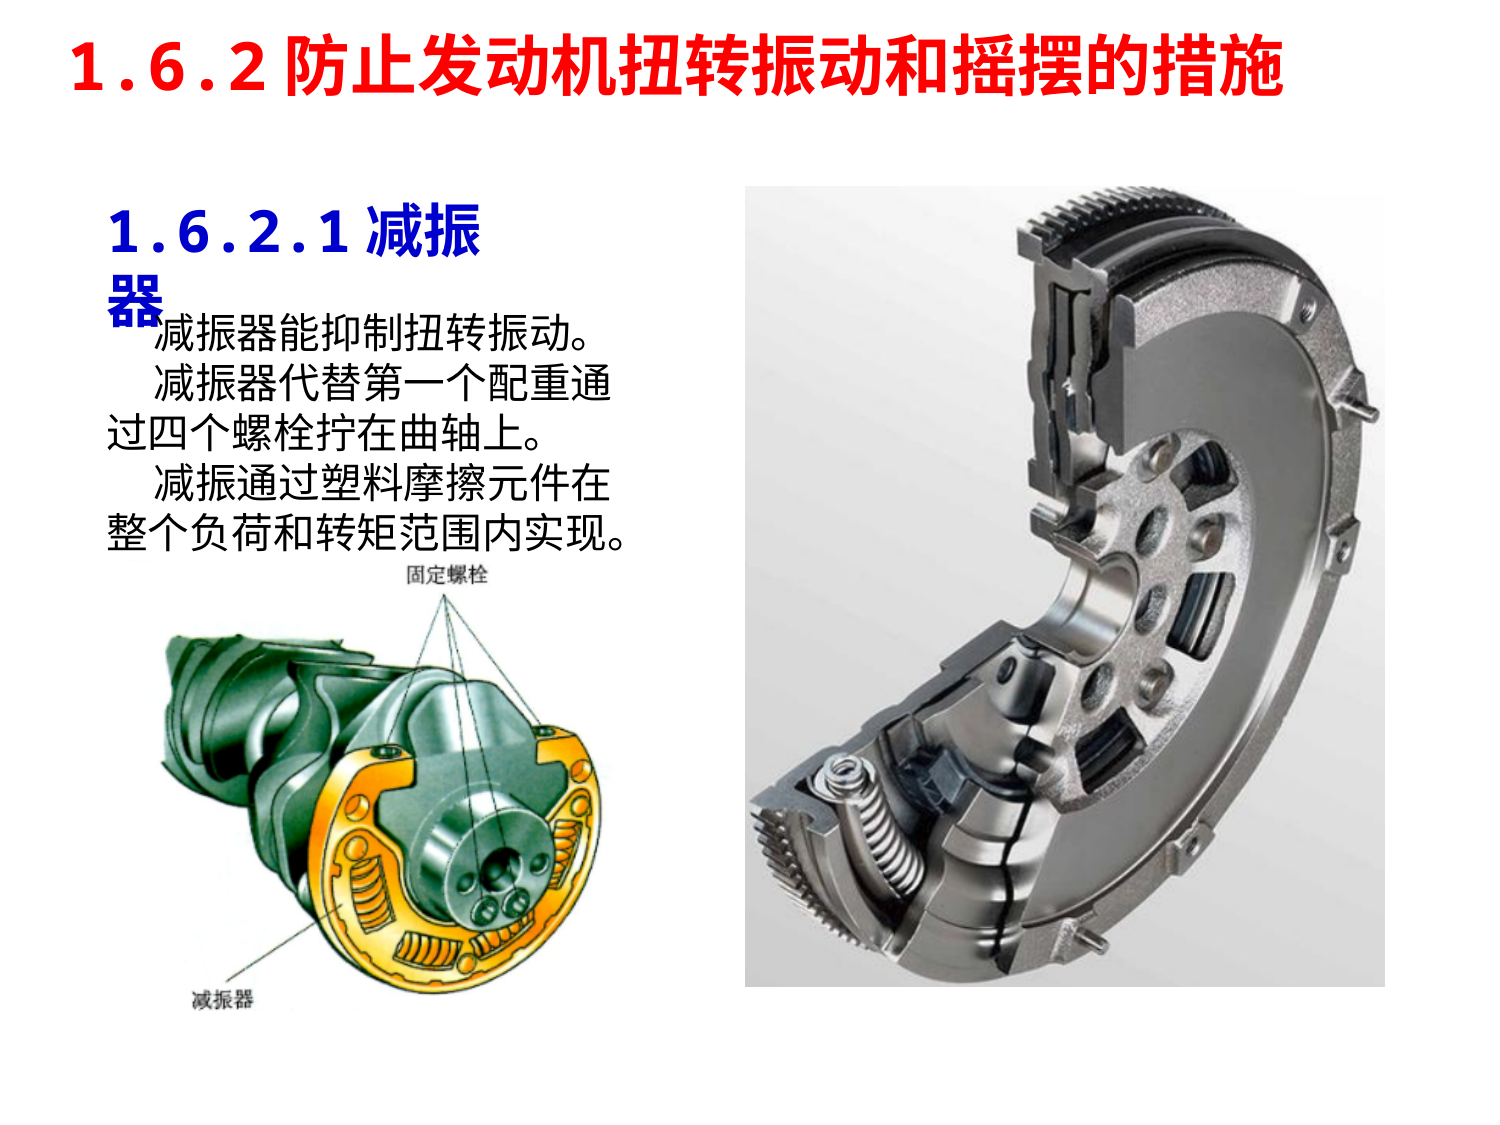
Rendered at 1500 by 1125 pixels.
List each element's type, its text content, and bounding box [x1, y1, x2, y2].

text_box 1.6.2防止发动机扭转振动和摇摆的措施 [67, 29, 1357, 134]
picture [744, 186, 1385, 987]
text_box 减振器能抑制扭转振动。 减振器代替第一个配重通过四个螺栓拧在曲轴上。 减振通过塑料摩擦元件在整个负荷和转矩范围内实现。 [91, 299, 658, 615]
text_box 1.6.2.1减振器 [91, 186, 537, 299]
picture [129, 560, 620, 1011]
